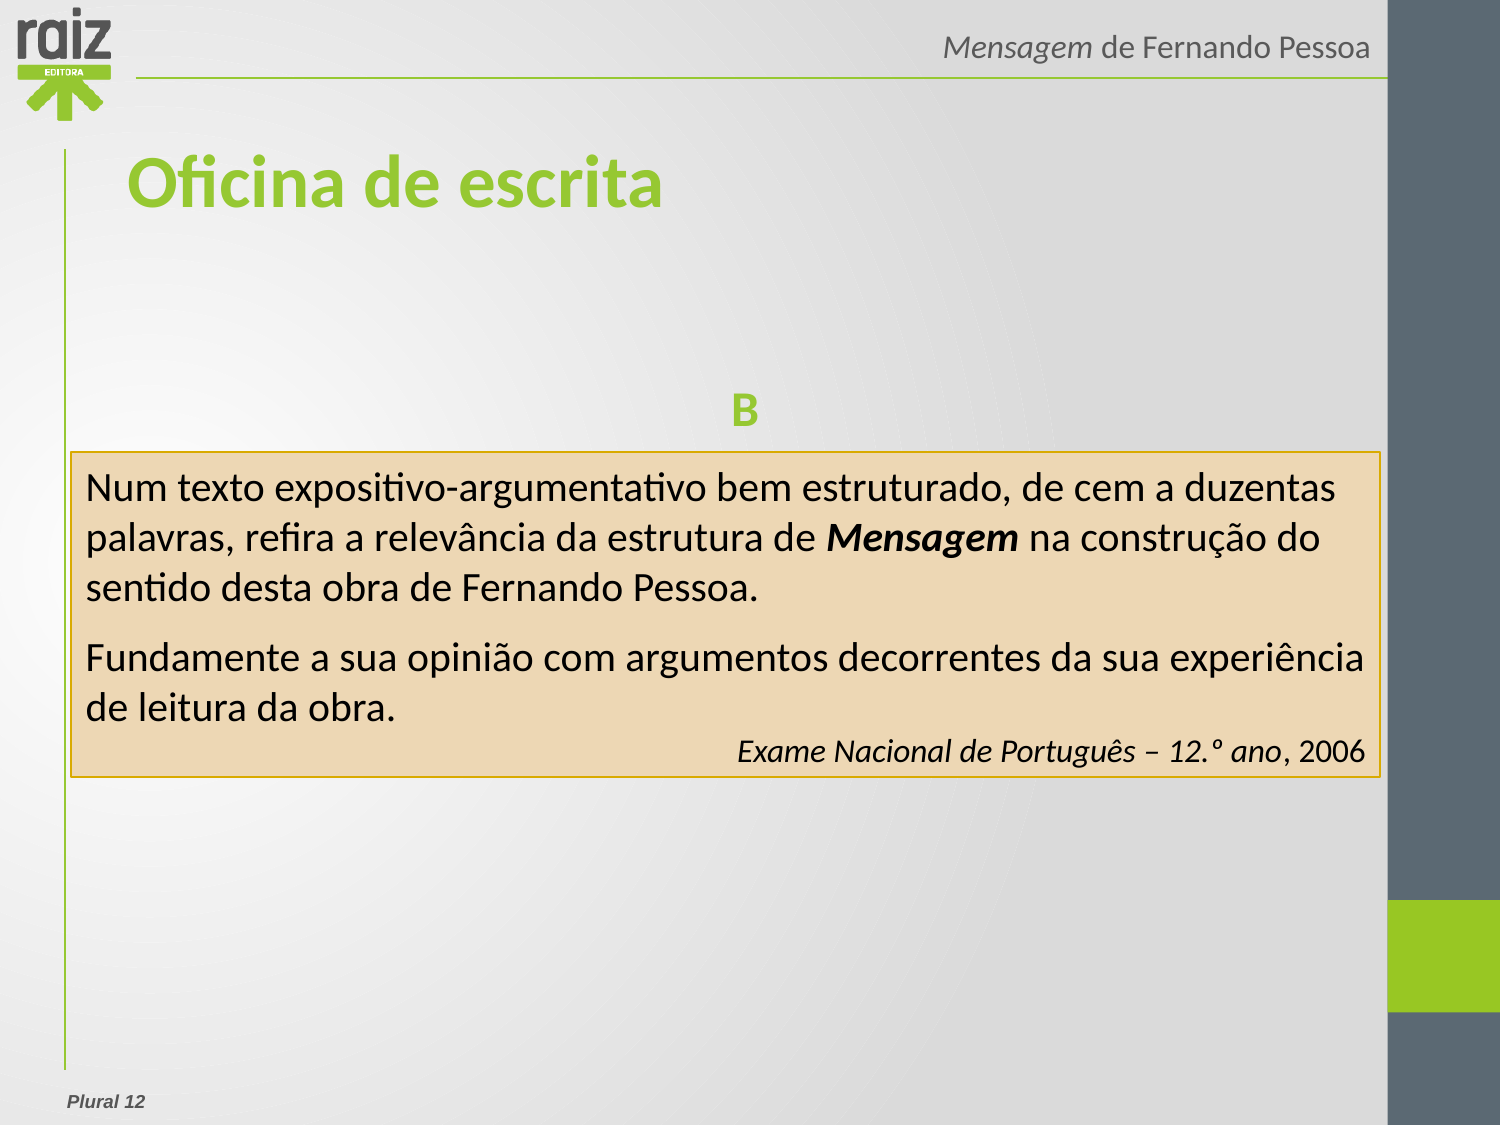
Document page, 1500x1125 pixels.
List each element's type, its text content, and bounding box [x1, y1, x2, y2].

text_box Num texto expositivo-argumentativo bem estruturado, de cem a duzentas palavras, refira a relevância da estrutura de Mensagem na construção do sentido desta obra de Fernando Pessoa. Fundamente a sua opinião com argumentos decorrentes da sua experiência de leitura da obra. Exame Nacional de Português – 12.º ano, 2006 [70, 451, 1381, 778]
text_box B [716, 368, 772, 444]
subtitle Oficina de escrita [112, 125, 1387, 232]
picture [17, 7, 111, 121]
